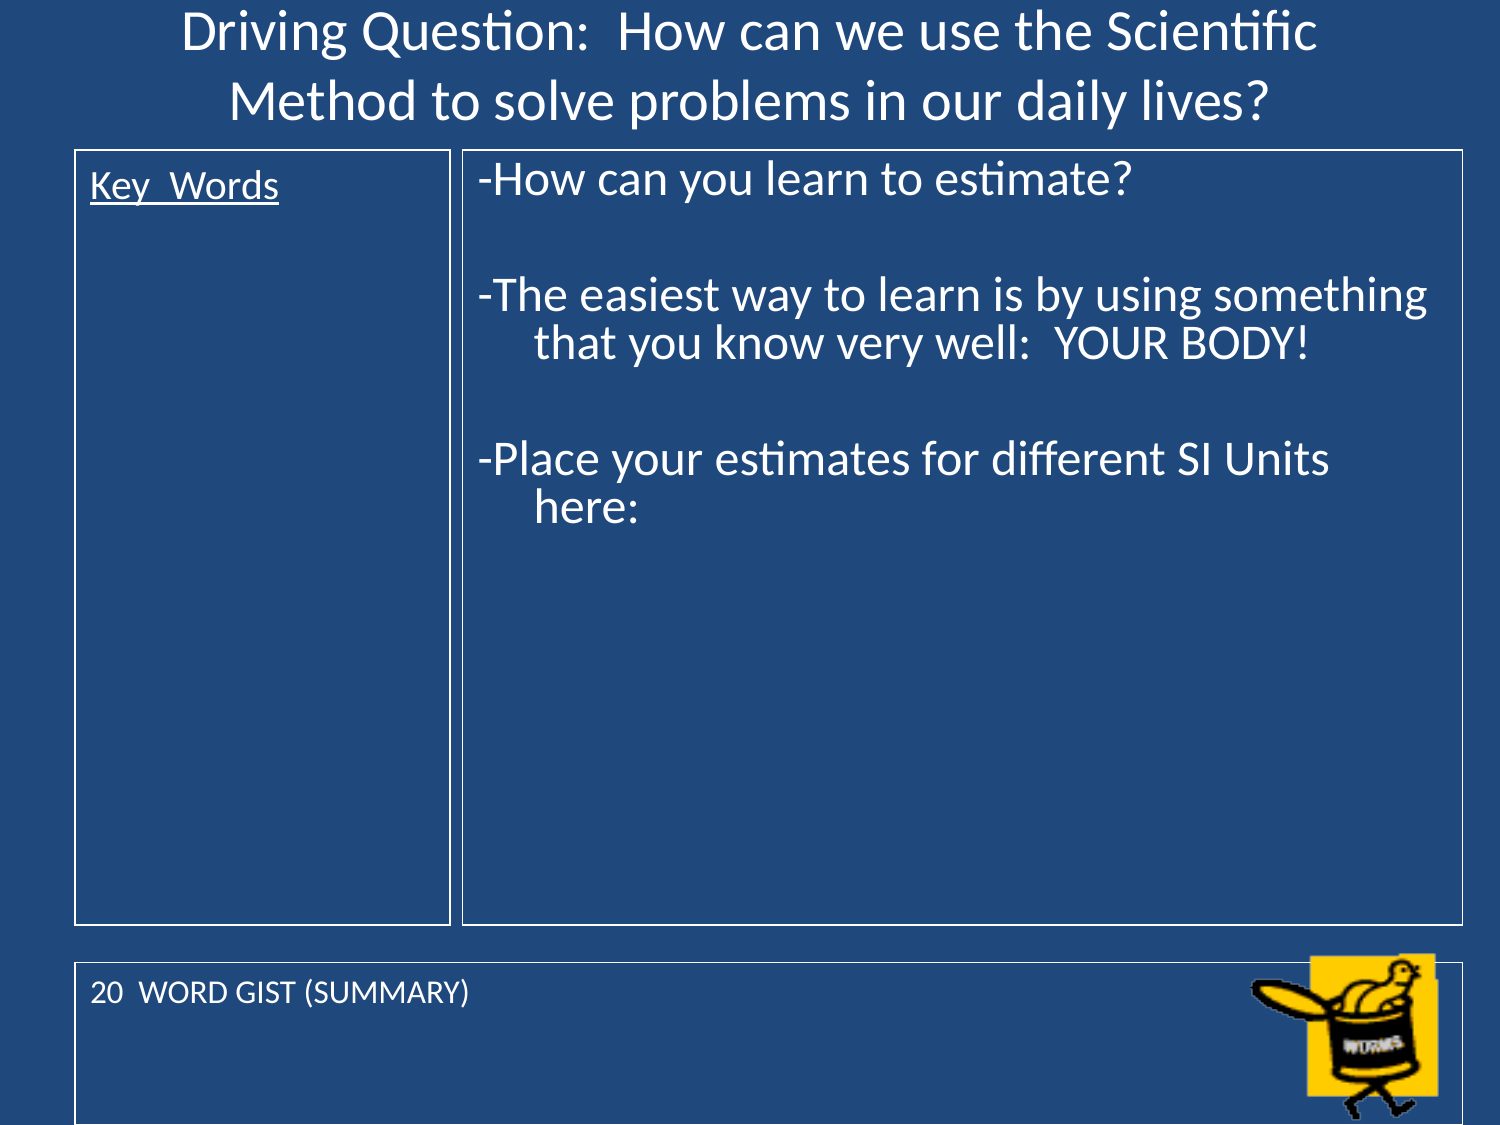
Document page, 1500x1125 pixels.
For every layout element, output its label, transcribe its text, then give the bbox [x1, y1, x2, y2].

list -How can you learn to estimate? -The easiest way to learn is by using something that you know very well: YOUR BODY! -Place your estimates for different SI Units here: [462, 149, 1463, 926]
title Driving Question: How can we use the Scientific Method to solve problems in our daily lives? [74, 0, 1426, 126]
picture [1249, 924, 1451, 1125]
list 20 WORD GIST (SUMMARY) [74, 962, 1244, 1125]
list 20 WORD GIST (SUMMARY) [1454, 962, 1463, 1125]
list Key Words [74, 149, 451, 926]
